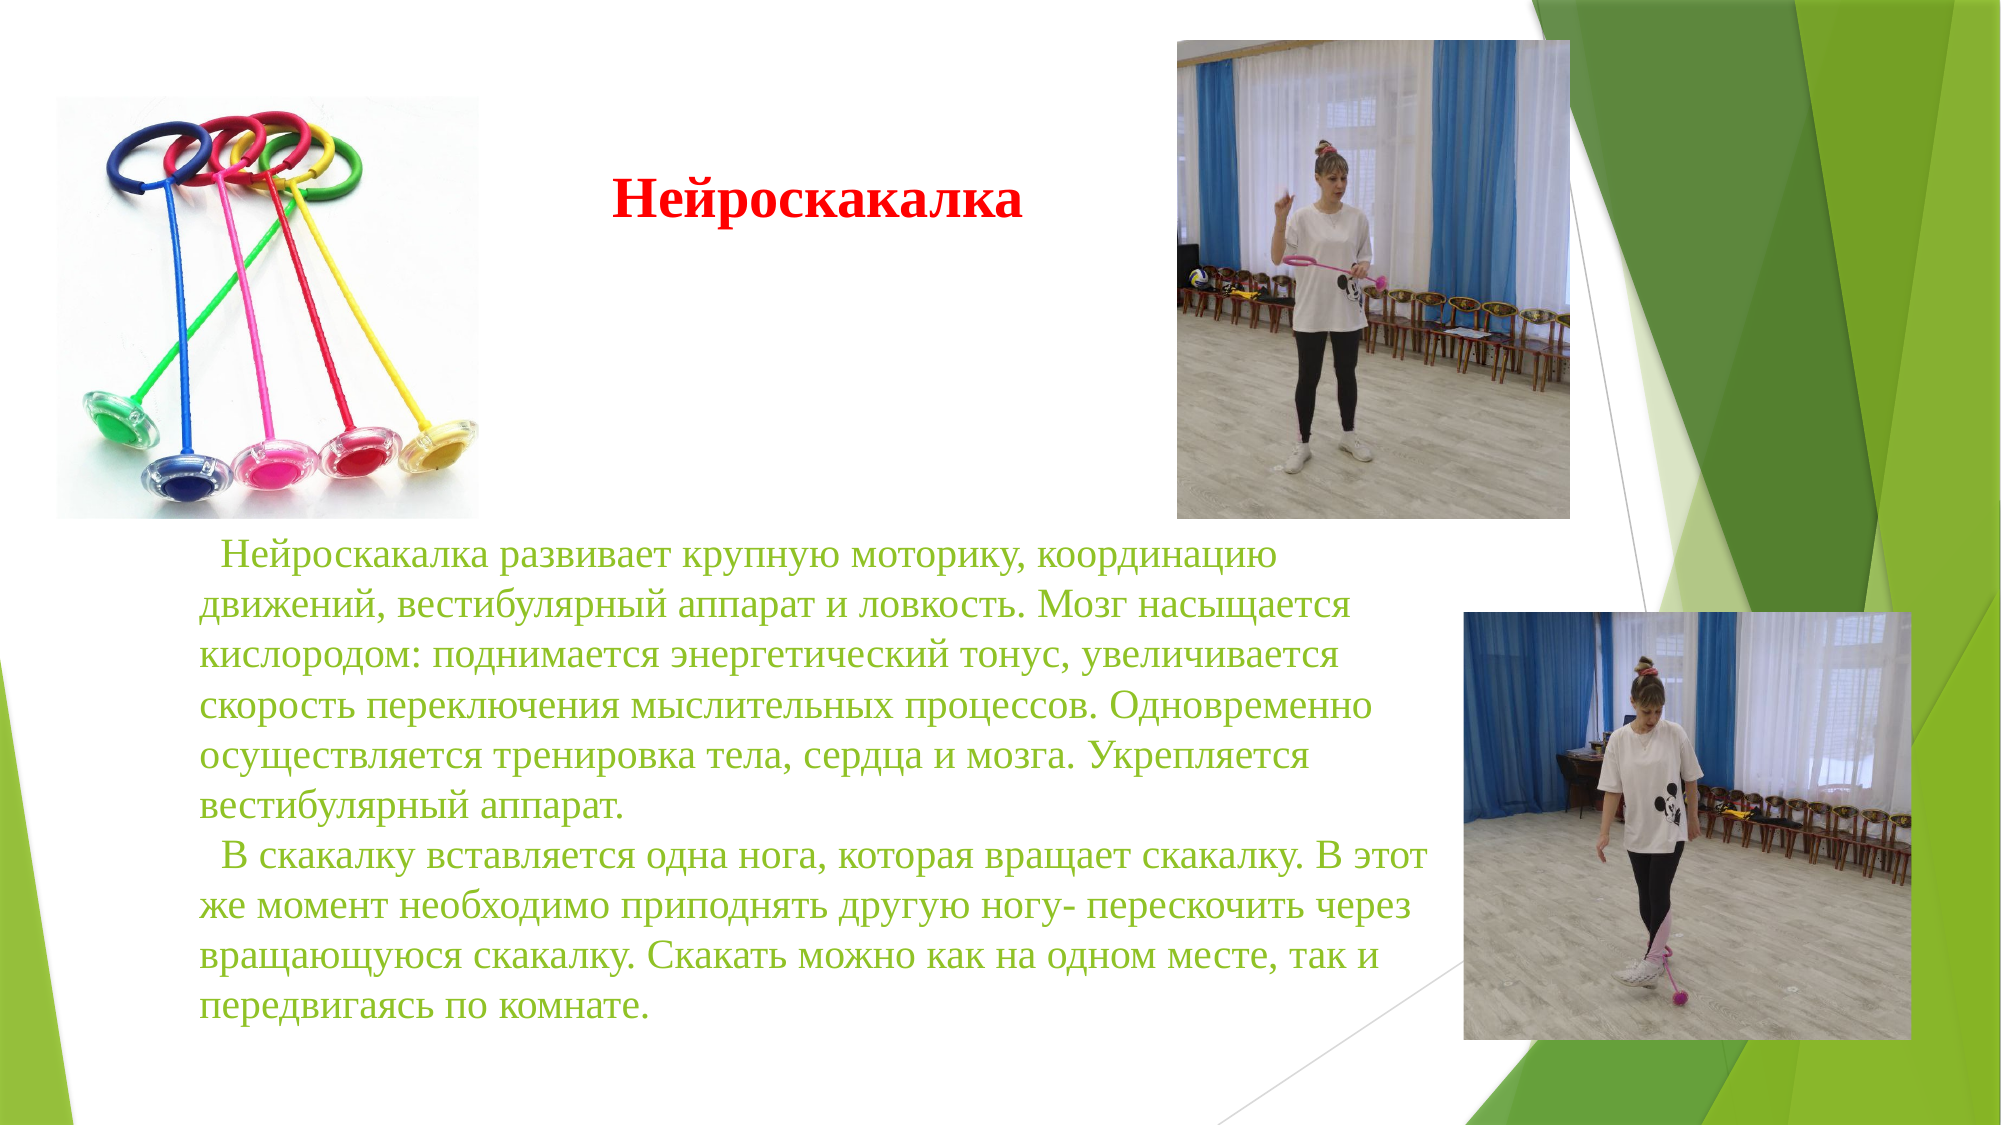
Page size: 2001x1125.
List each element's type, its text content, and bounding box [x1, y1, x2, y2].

title Нейроскакалка развивает крупную моторику, координацию движений, вестибулярный аппарат и ловкость. Мозг насыщается кислородом: поднимается энергетический тонус, увеличивается скорость переключения мыслительных процессов. Одновременно осуществляется тренировка тела, сердца и мозга. Укрепляется вестибулярный аппарат. В скакалку вставляется одна нога, которая вращает скакалку. В этот же момент необходимо приподнять другую ногу- перескочить через вращающуюся скакалку. Скакать можно как на одном месте, так и передвигаясь по комнате. [184, 518, 1464, 1070]
list Нейроскакалка [597, 107, 1160, 476]
picture [56, 95, 480, 519]
picture [1462, 612, 1912, 1040]
picture [1176, 40, 1584, 519]
